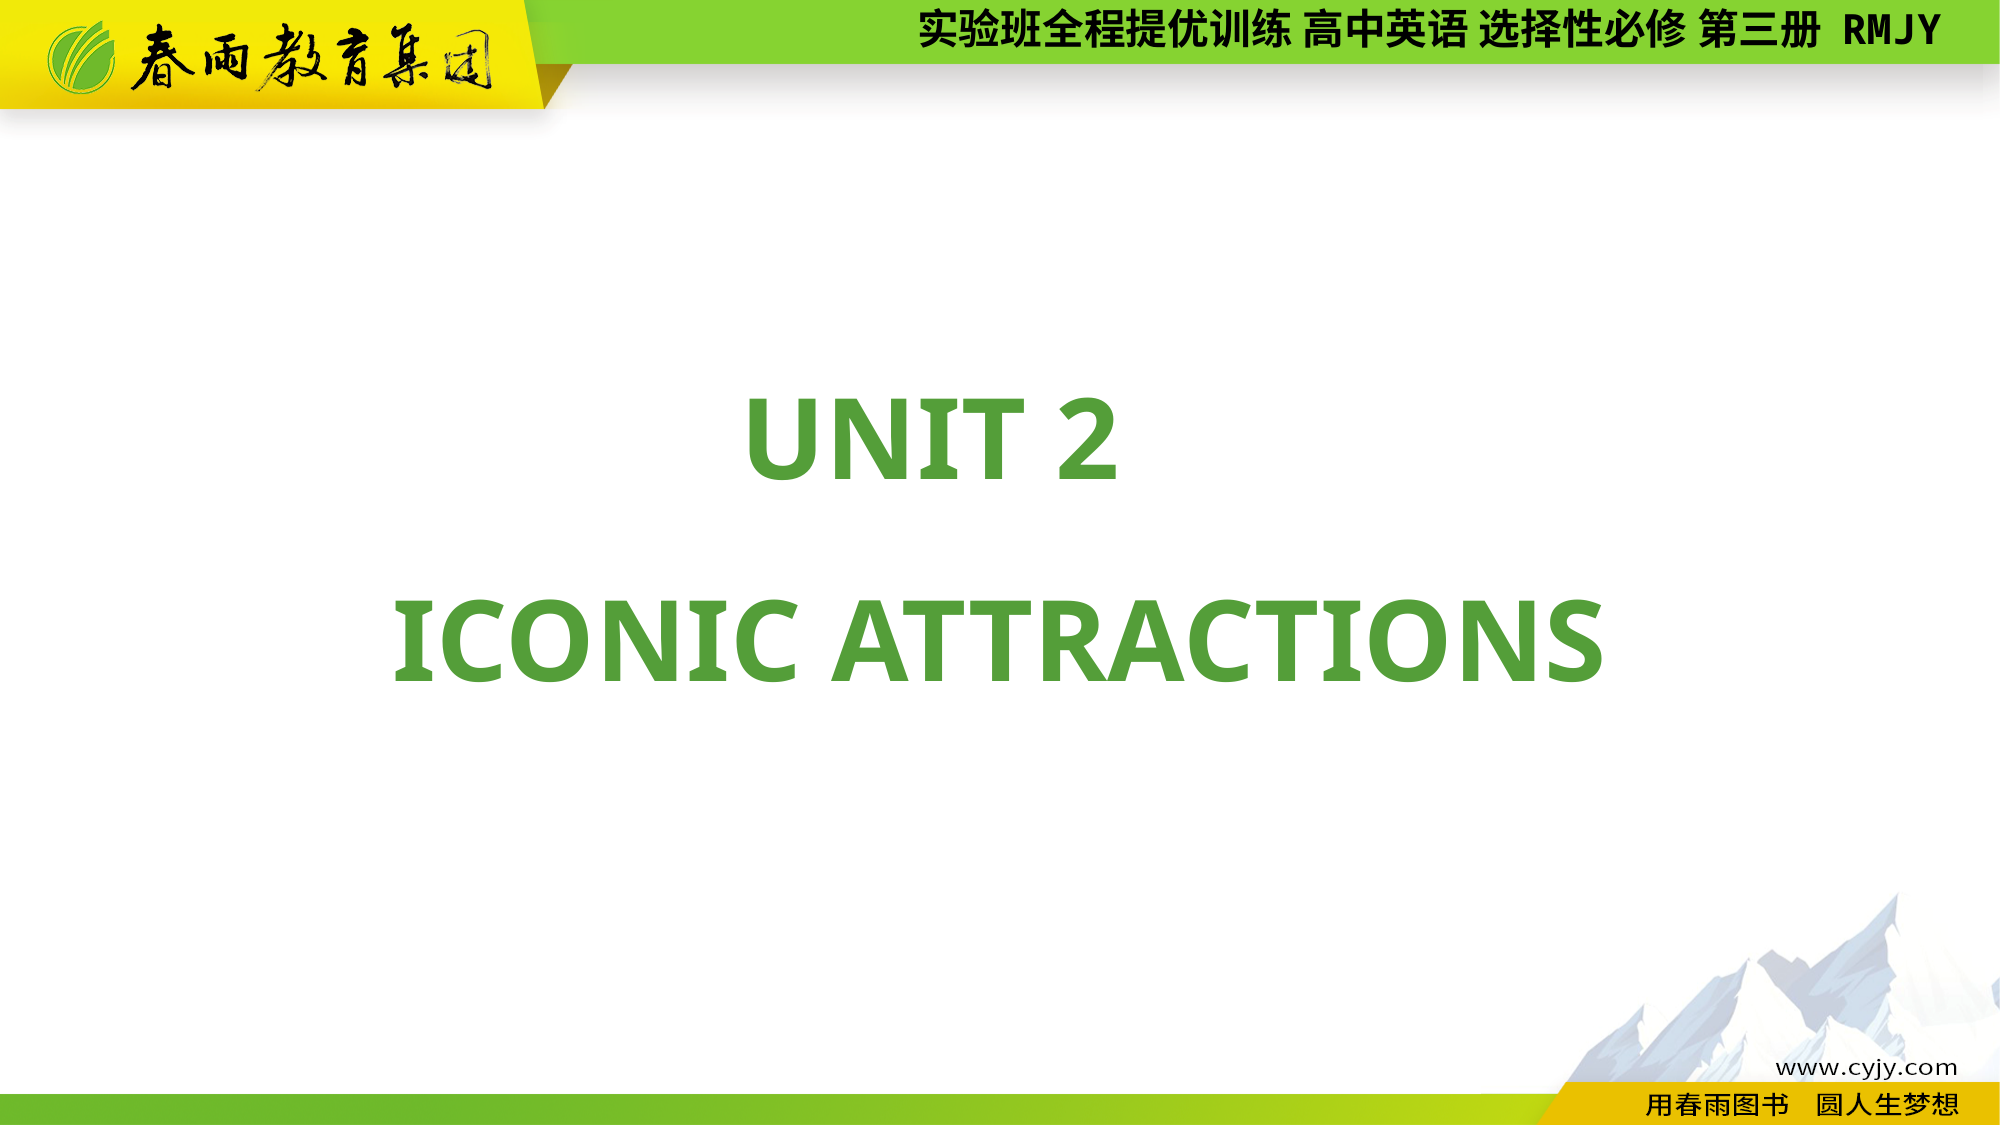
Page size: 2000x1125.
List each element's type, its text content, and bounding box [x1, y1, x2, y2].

text_box UNIT 2 ICONIC ATTRACTIONS [54, 291, 1946, 712]
picture [0, 0, 2000, 1125]
